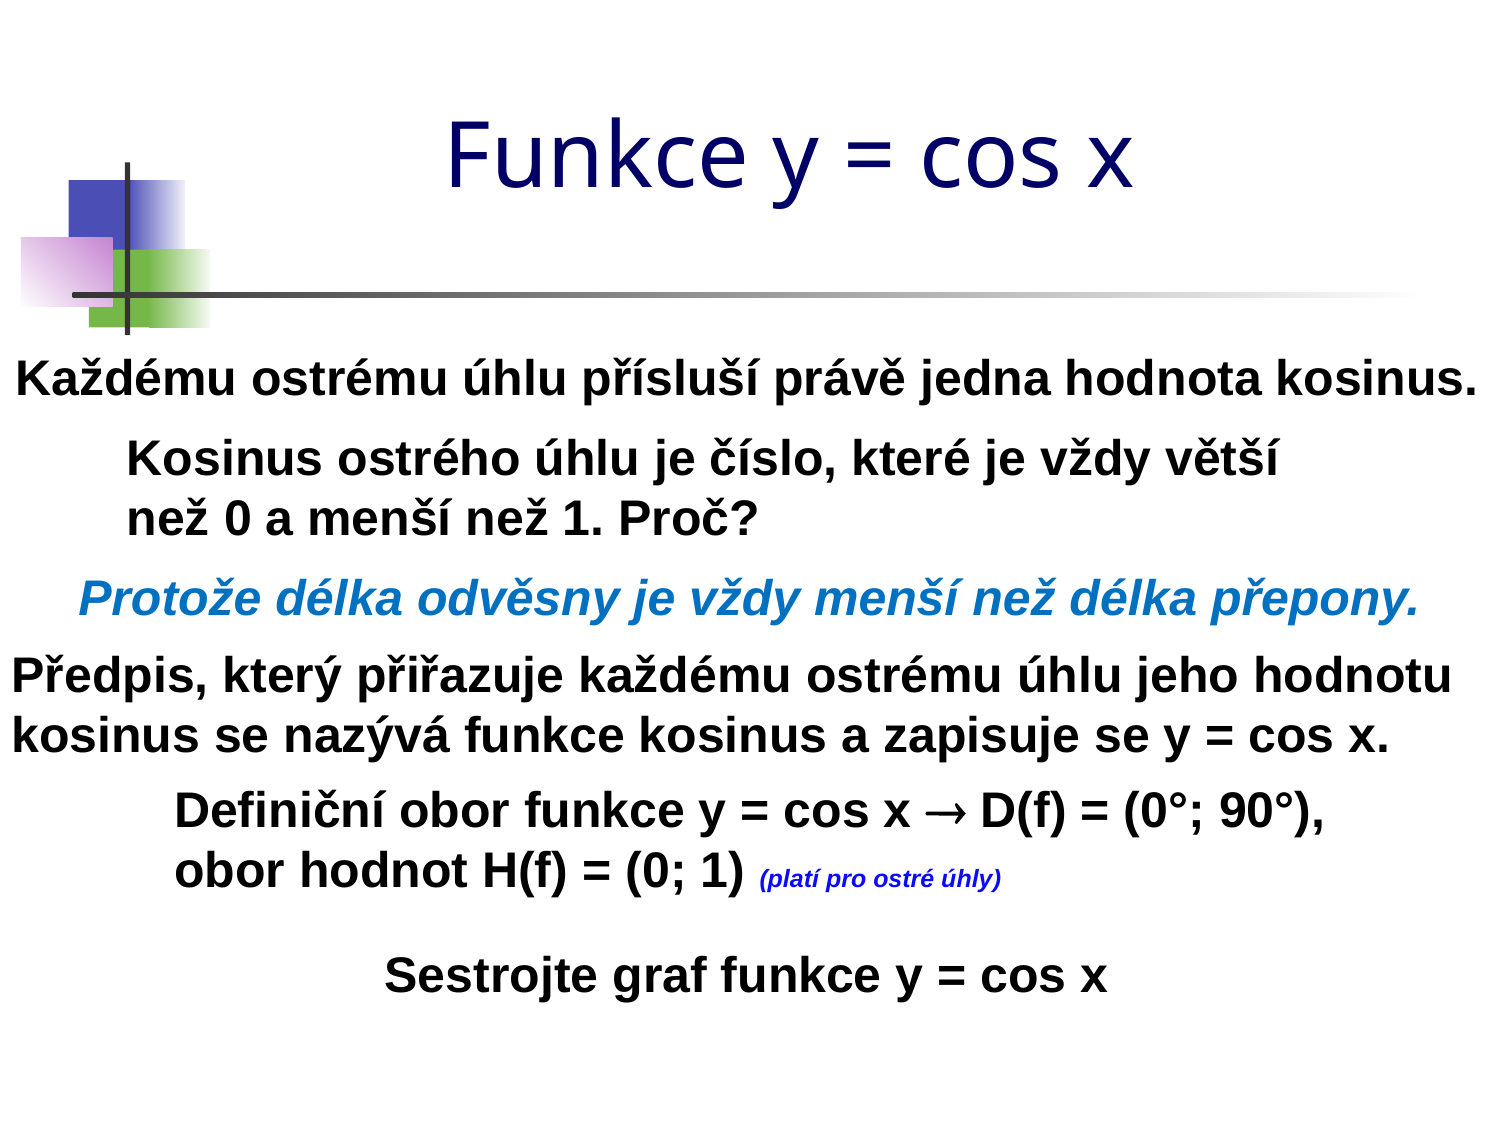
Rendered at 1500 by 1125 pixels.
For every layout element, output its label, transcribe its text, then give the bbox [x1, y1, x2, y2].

text_box Funkce y = cos x [112, 30, 1468, 271]
text_box Definiční obor funkce y = cos x  D(f) = (0°; 90°), obor hodnot H(f) = (0; 1) (platí pro ostré úhly) [159, 770, 1360, 906]
text_box Protože délka odvěsny je vždy menší než délka přepony. [0, 557, 1500, 633]
text_box Předpis, který přiřazuje každému ostrému úhlu jeho hodnotu kosinus se nazývá funkce kosinus a zapisuje se y = cos x. [0, 635, 1497, 771]
text_box Každému ostrému úhlu přísluší právě jedna hodnota kosinus. [0, 338, 1498, 413]
text_box Sestrojte graf funkce y = cos x [146, 935, 1348, 1011]
text_box Kosinus ostrého úhlu je číslo, které je vždy větší než 0 a menší než 1. Proč? [112, 418, 1382, 554]
